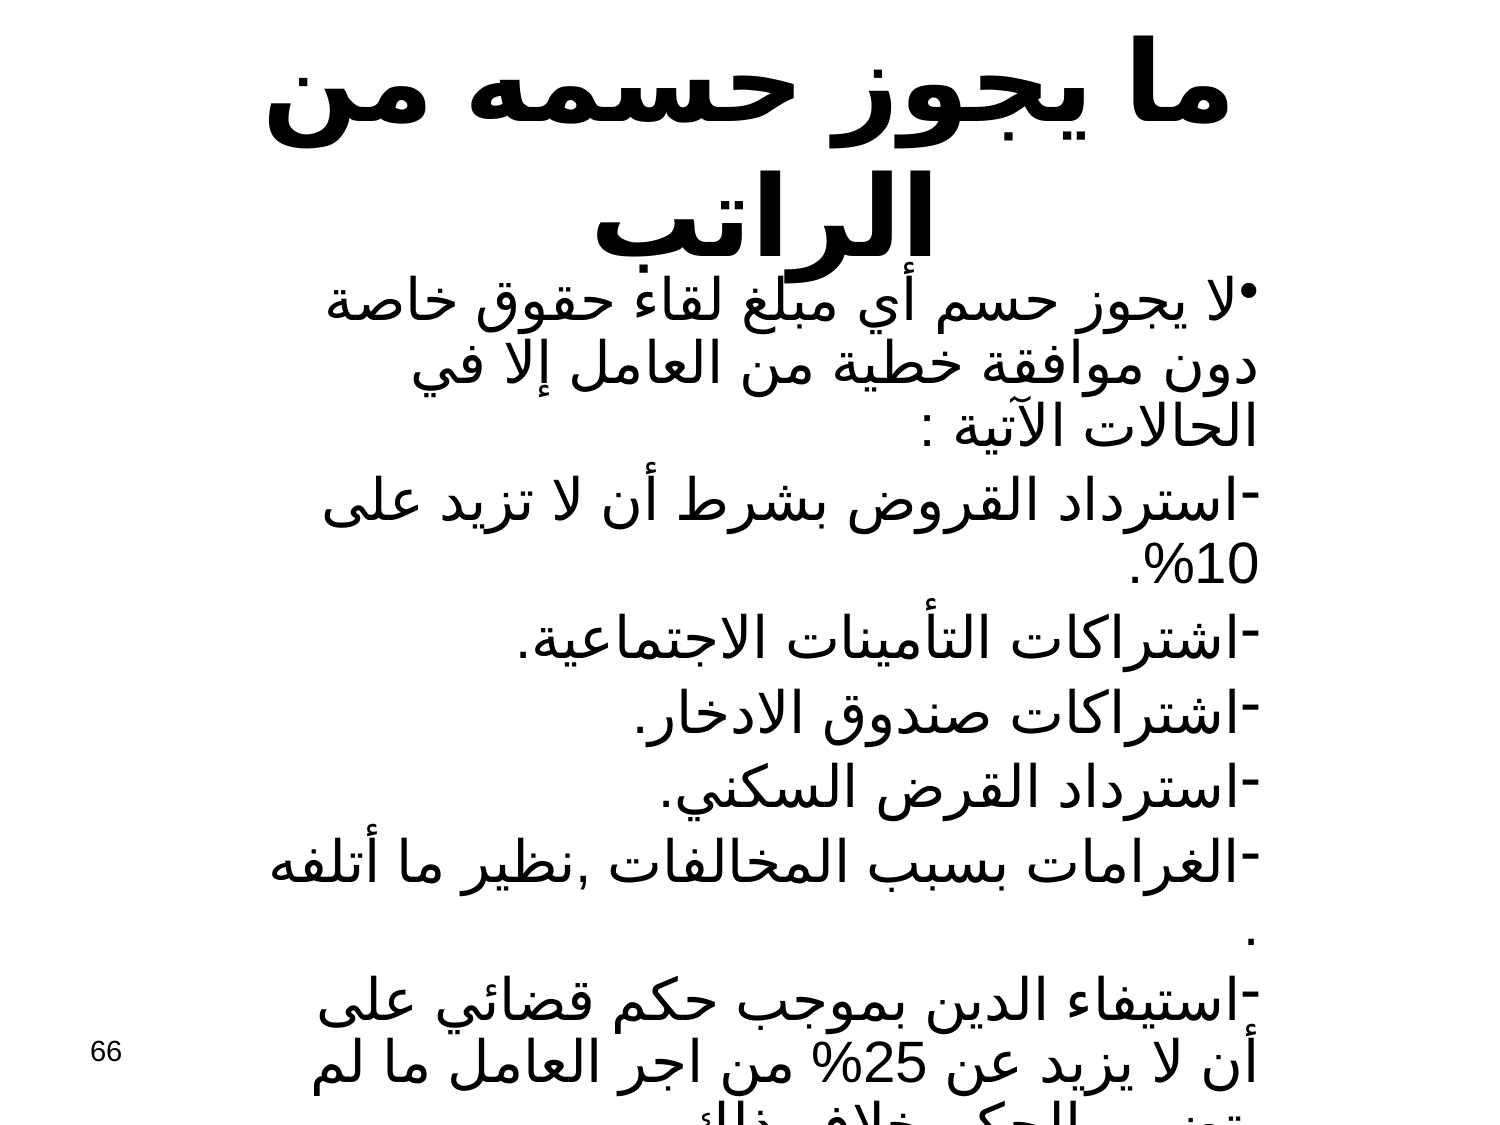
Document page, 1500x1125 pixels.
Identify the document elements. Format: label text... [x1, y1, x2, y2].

slide_number 66 [74, 1024, 426, 1103]
subtitle لا يجوز حسم أي مبلغ لقاء حقوق خاصة دون موافقة خطية من العامل إلا في الحالات الآتية : استرداد القروض بشرط أن لا تزيد على 10%. اشتراكات التأمينات الاجتماعية. اشتراكات صندوق الادخار. استرداد القرض السكني. الغرامات بسبب المخالفات ,نظير ما أتلفه . استيفاء الدين بموجب حكم قضائي على أن لا يزيد عن 25% من اجر العامل ما لم يتضمن الحكم خلاف ذلك . ديون النفقة مقدمة على الديون الأخرى. م92 [237, 262, 1276, 1026]
title ما يجوز حسمه من الراتب [112, 49, 1388, 238]
